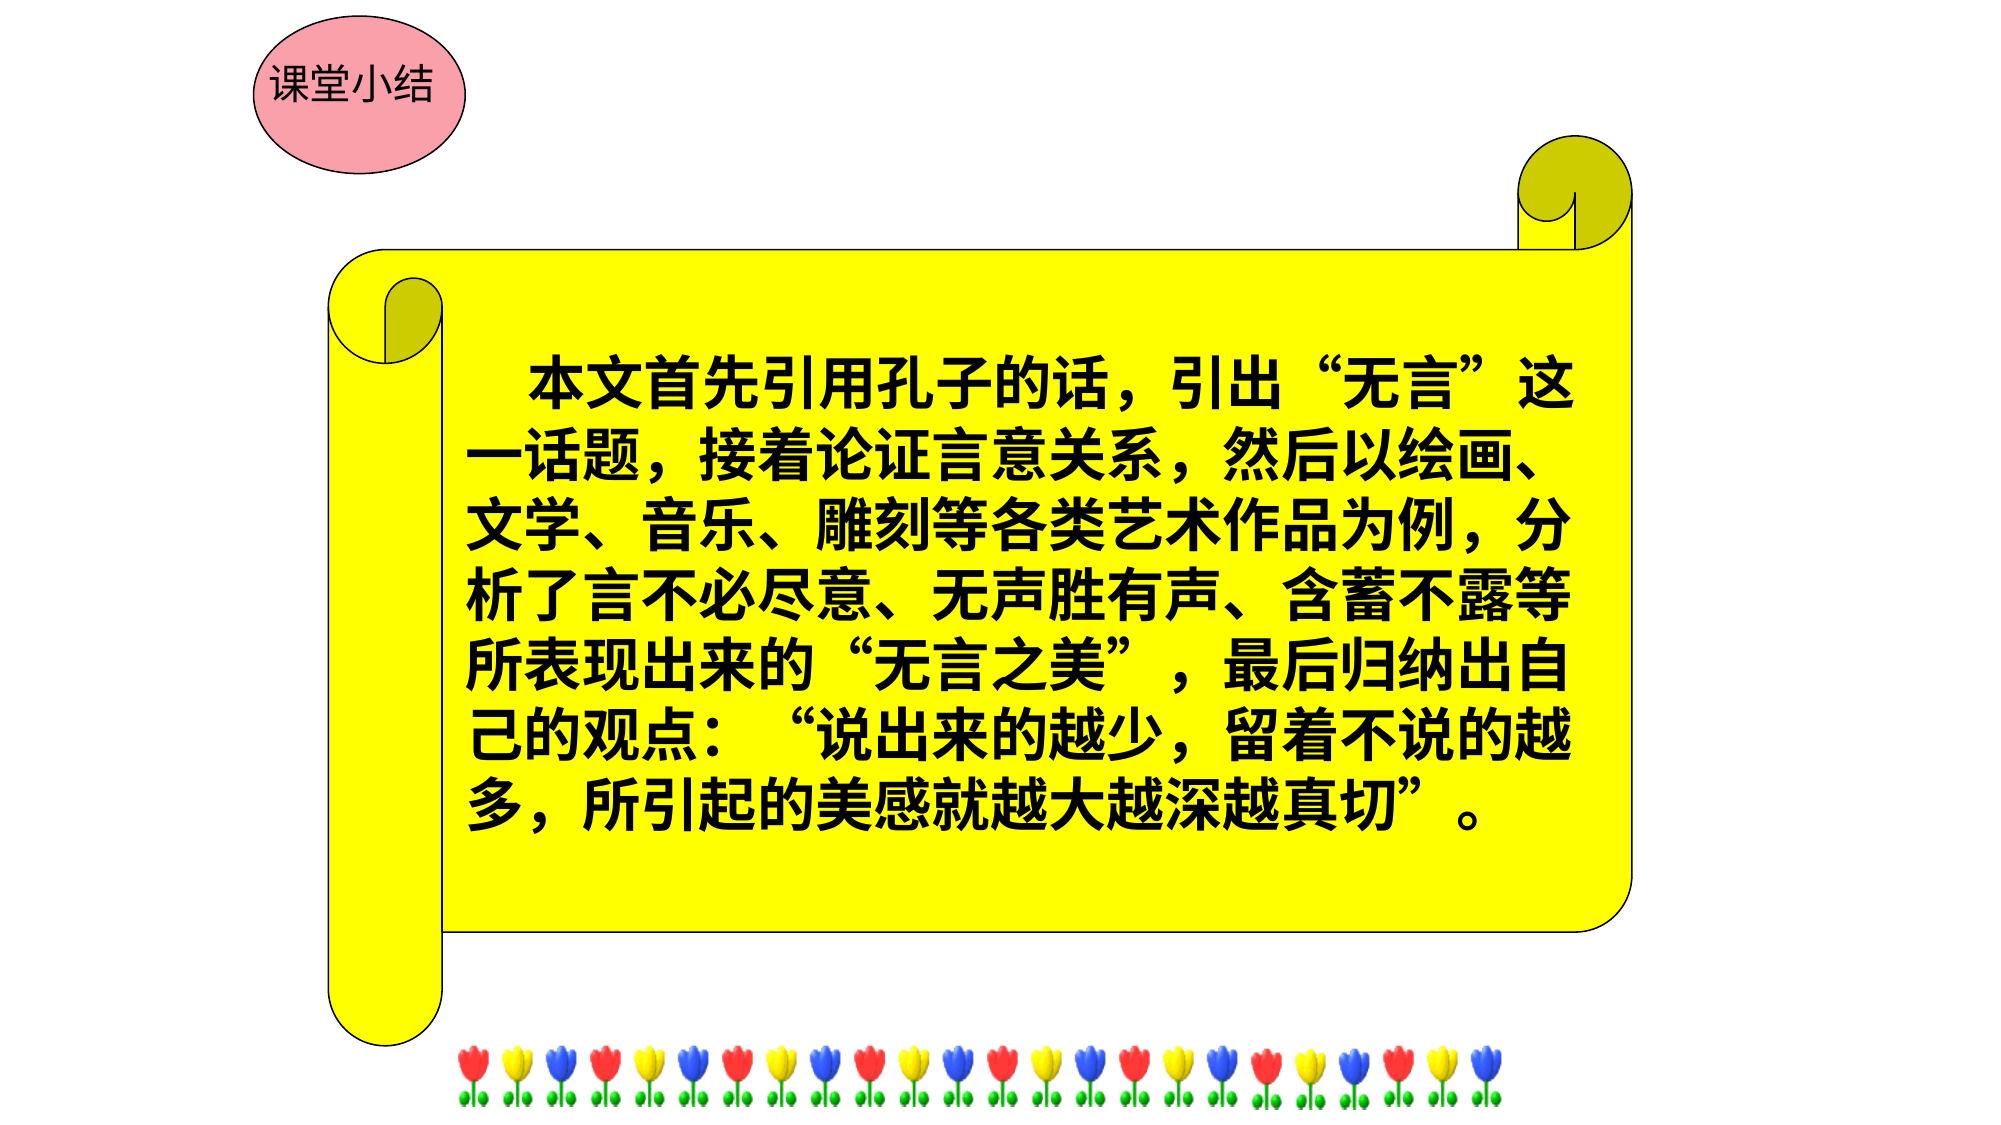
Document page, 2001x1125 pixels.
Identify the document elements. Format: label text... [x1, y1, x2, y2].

picture [451, 1042, 1509, 1110]
text_box [328, 135, 1632, 1046]
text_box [253, 16, 518, 174]
text_box 本文首先引用孔子的话，引出“无言”这一话题，接着论证言意关系，然后以绘画、文学、音乐、雕刻等各类艺术作品为例，分析了言不必尽意、无声胜有声、含蓄不露等所表现出来的“无言之美”，最后归纳出自己的观点：“说出来的越少，留着不说的越多，所引起的美感就越大越深越真切”。 [451, 330, 1610, 846]
